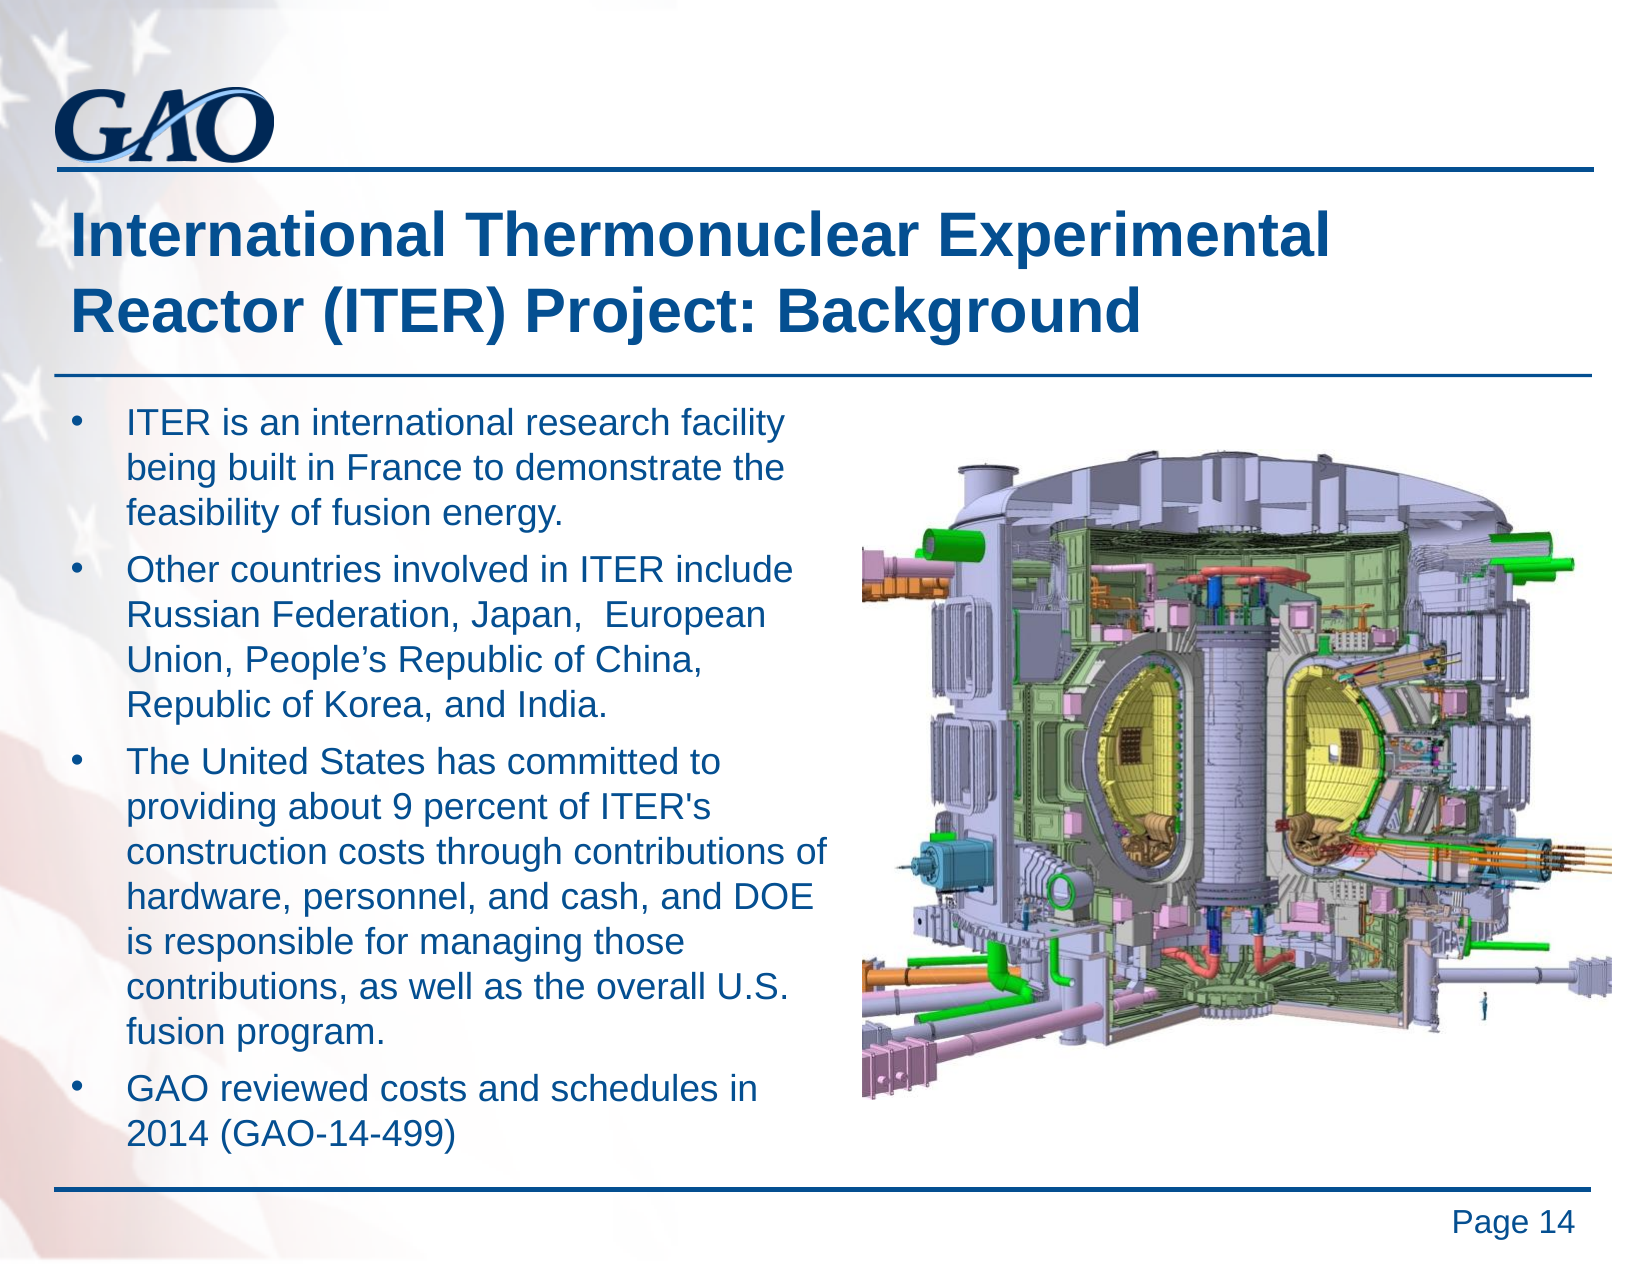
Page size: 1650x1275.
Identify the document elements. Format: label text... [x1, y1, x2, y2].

slide_number Page 14 [1207, 1191, 1593, 1250]
list ITER is an international research facility being built in France to demonstrate the feasibility of fusion energy. Other countries involved in ITER include Russian Federation, Japan, European Union, People’s Republic of China, Republic of Korea, and India. The United States has committed to providing about 9 percent of ITER's construction costs through contributions of hardware, personnel, and cash, and DOE is responsible for managing those contributions, as well as the overall U.S. fusion program. GAO reviewed costs and schedules in 2014 (GAO-14-499) [53, 389, 863, 1176]
picture [0, 0, 1650, 1275]
title International Thermonuclear Experimental Reactor (ITER) Project: Background [53, 184, 1592, 354]
